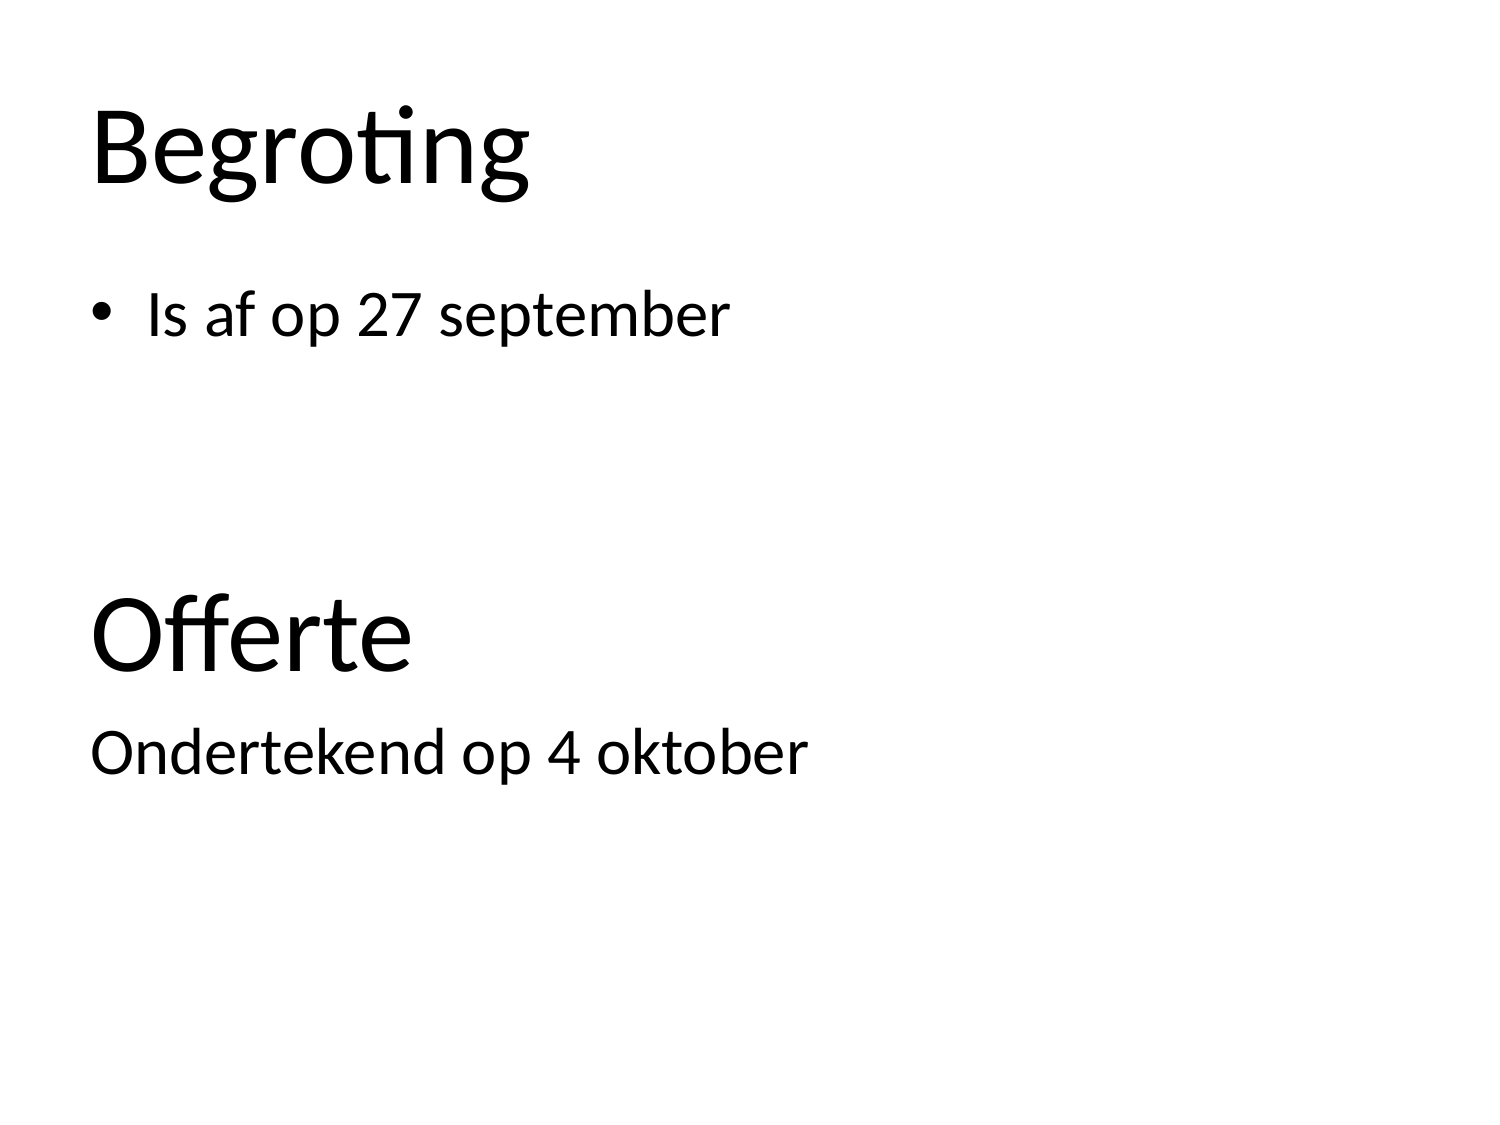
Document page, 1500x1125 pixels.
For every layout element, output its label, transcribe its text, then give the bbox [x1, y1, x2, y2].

title Begroting [75, 45, 1425, 233]
list Is af op 27 september Offerte Ondertekend op 4 oktober [75, 262, 1425, 1005]
